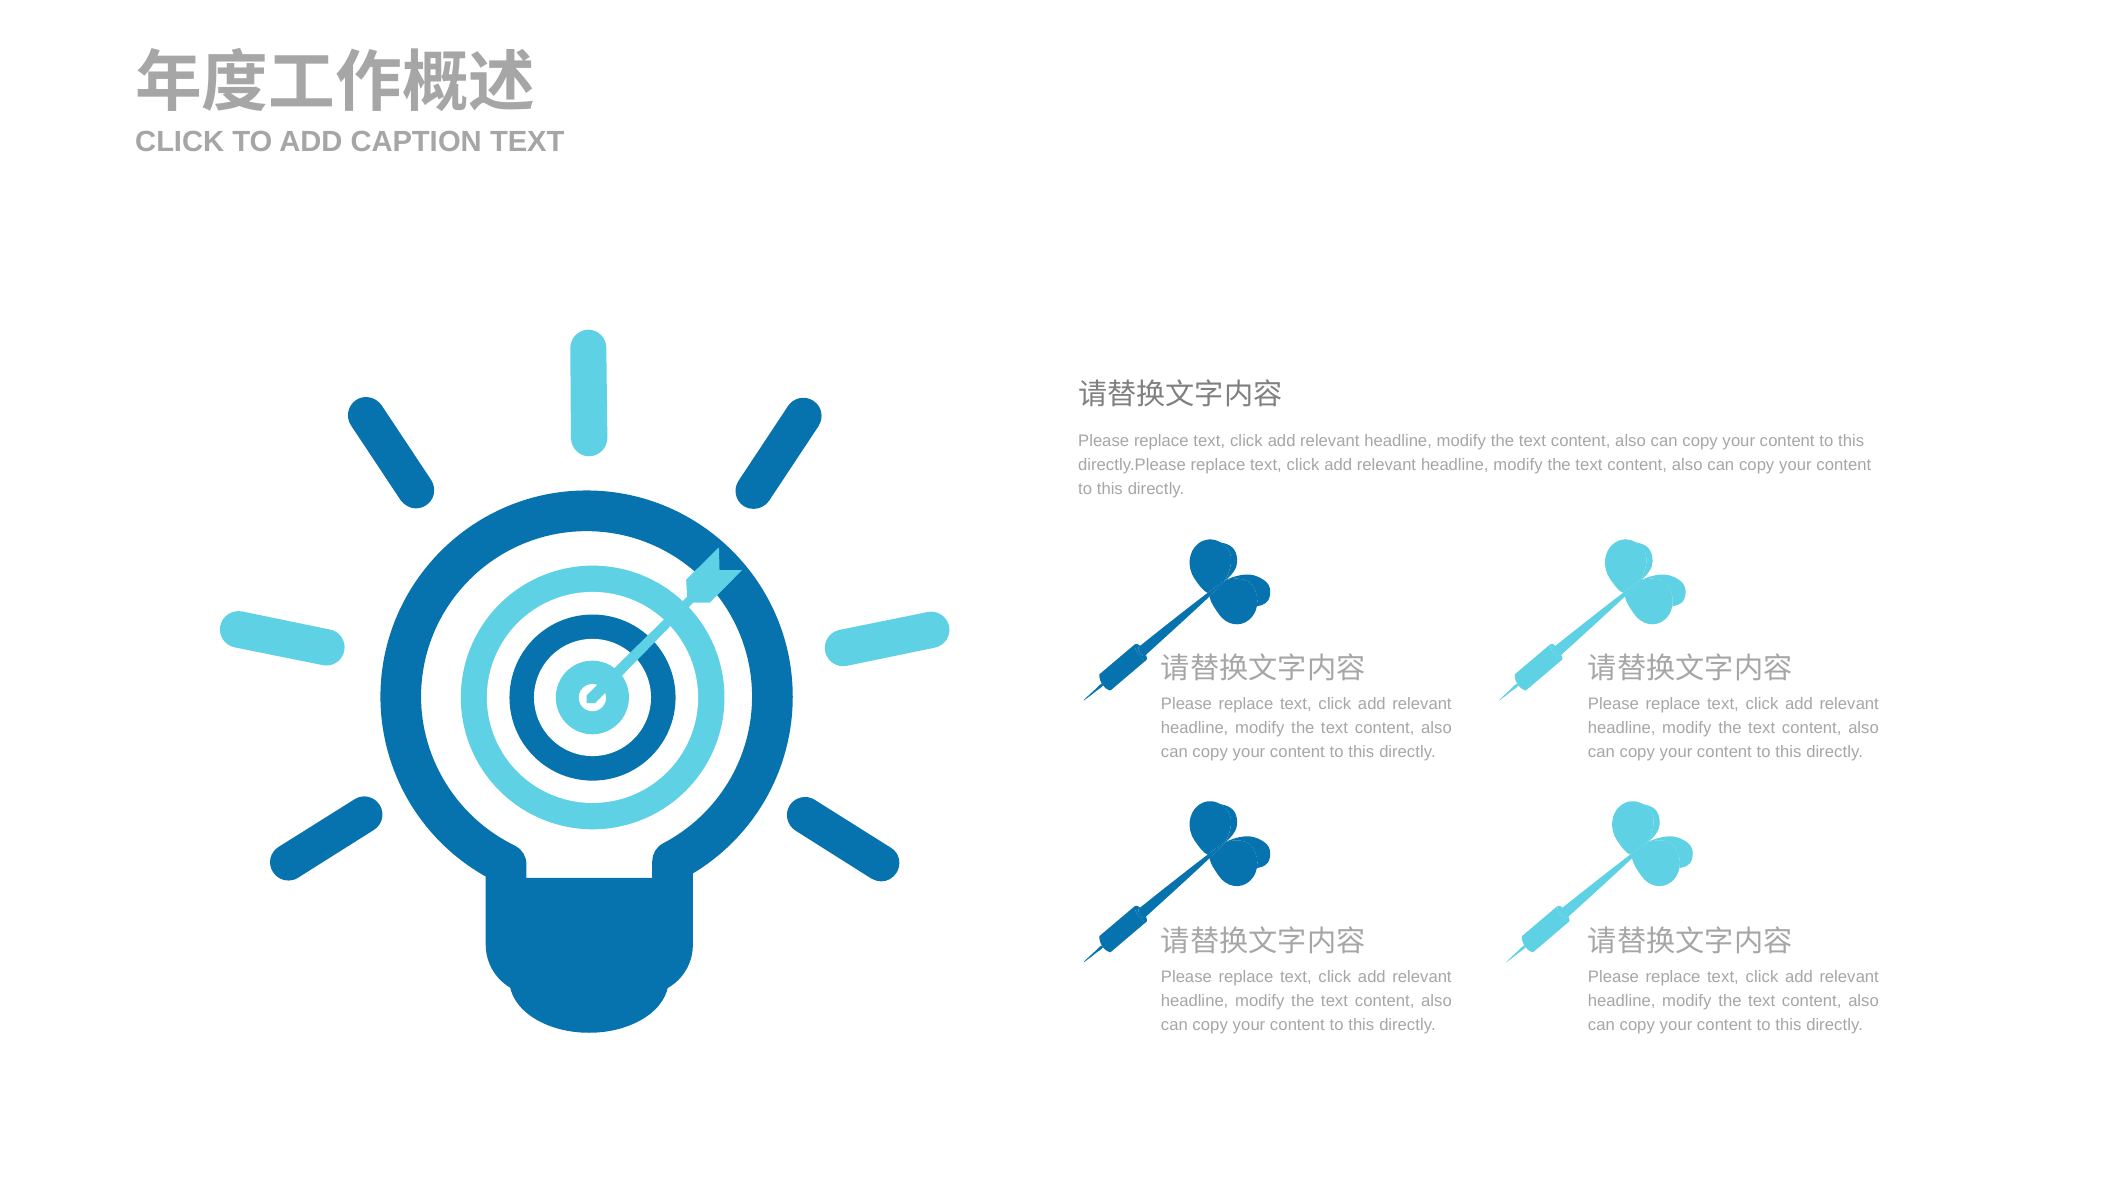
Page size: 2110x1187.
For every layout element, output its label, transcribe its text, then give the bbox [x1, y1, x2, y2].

text_box Please replace text, click add relevant headline, modify the text content, also can copy your content to this directly. [1587, 961, 1880, 1034]
text_box Please replace text, click add relevant headline, modify the text content, also can copy your content to this directly. [1160, 688, 1453, 761]
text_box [1083, 799, 1272, 963]
text_box [735, 397, 822, 490]
text_box 请替换文字内容 [1695, 915, 1822, 958]
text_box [1506, 799, 1695, 963]
text_box [824, 611, 950, 667]
text_box 年度工作概述 [135, 38, 596, 119]
text_box 请替换文字内容 [1272, 915, 1395, 958]
text_box 请替换文字内容 [1272, 642, 1395, 685]
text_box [1083, 538, 1272, 701]
text_box CLICK TO ADD CAPTION TEXT [135, 122, 596, 158]
text_box [270, 796, 380, 881]
text_box [219, 611, 345, 666]
text_box [347, 397, 435, 490]
text_box 请替换文字内容 Please replace text, click add relevant headline, modify the text content, also can copy your content to this directly.Please replace text, click add relevant headline, modify the text content, also can copy your content to this directly. [1078, 367, 1880, 498]
text_box 请替换文字内容 [1688, 642, 1822, 685]
text_box [793, 797, 900, 882]
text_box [1499, 538, 1688, 701]
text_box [380, 490, 793, 1033]
text_box [570, 329, 608, 457]
text_box Please replace text, click add relevant headline, modify the text content, also can copy your content to this directly. [1587, 688, 1880, 761]
text_box Please replace text, click add relevant headline, modify the text content, also can copy your content to this directly. [1160, 961, 1453, 1034]
